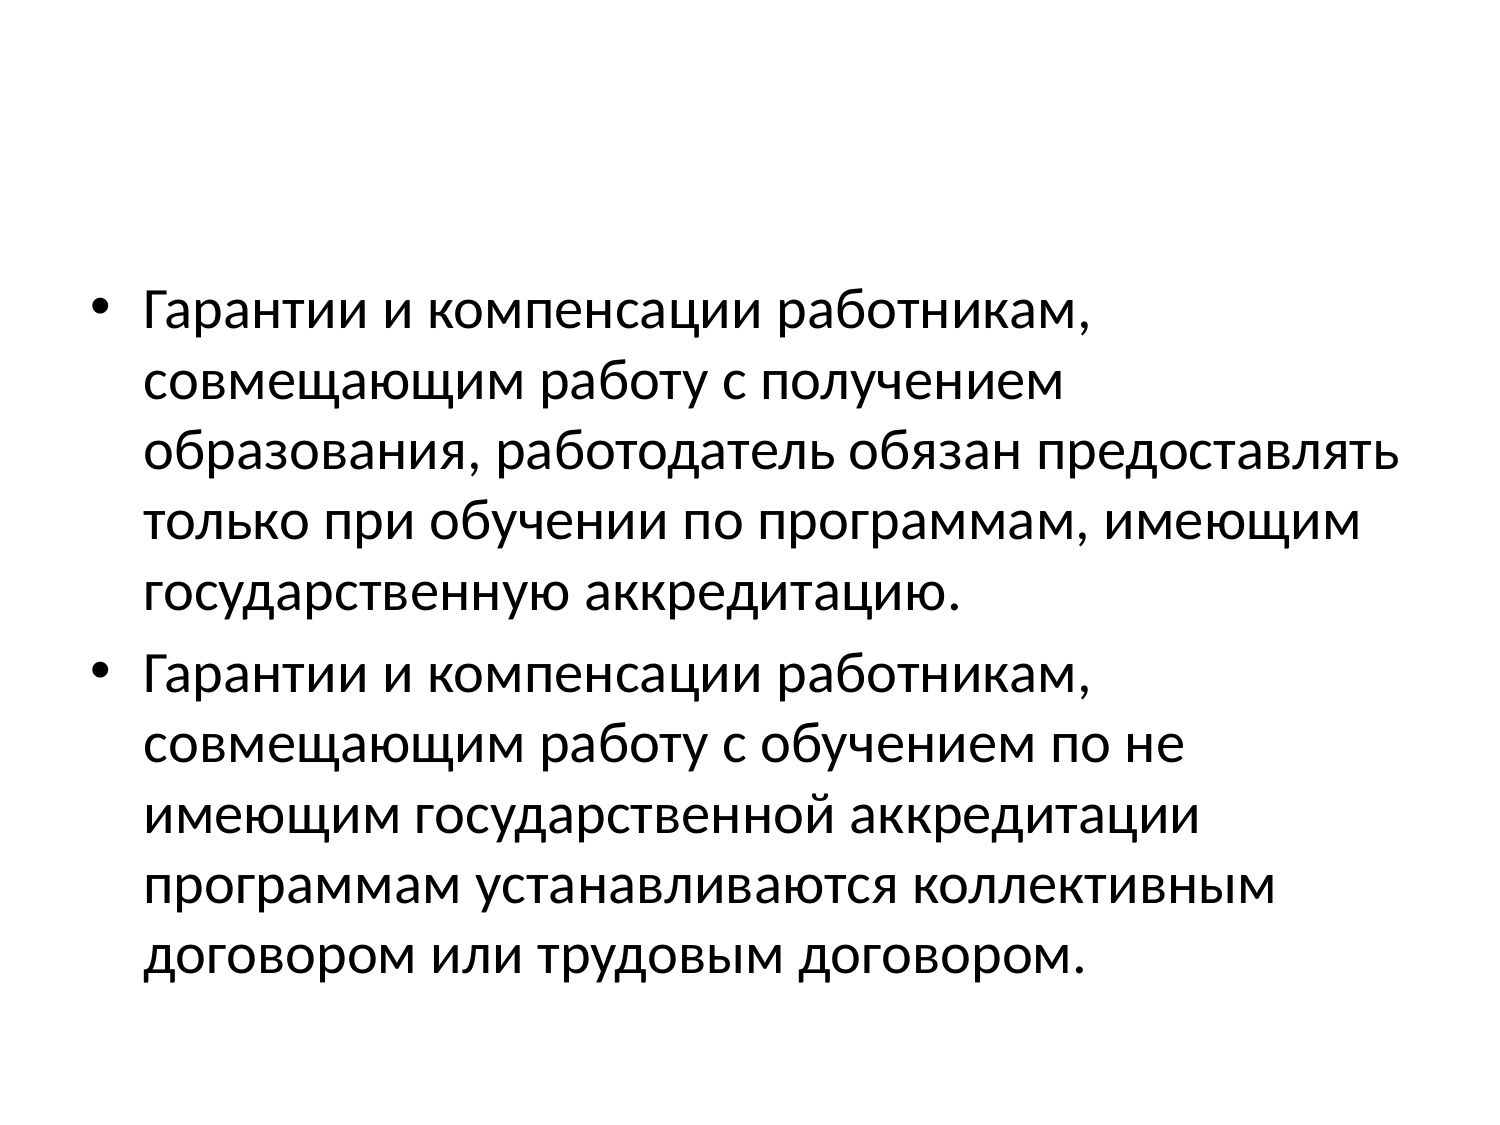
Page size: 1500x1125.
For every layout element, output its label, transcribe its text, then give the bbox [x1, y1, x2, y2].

list Гарантии и компенсации работникам, совмещающим работу с получением образования, работодатель обязан предоставлять только при обучении по программам, имеющим государственную аккредитацию. Гарантии и компенсации работникам, совмещающим работу с обучением по не имеющим государственной аккредитации программам устанавливаются коллективным договором или трудовым договором. [75, 262, 1425, 1005]
